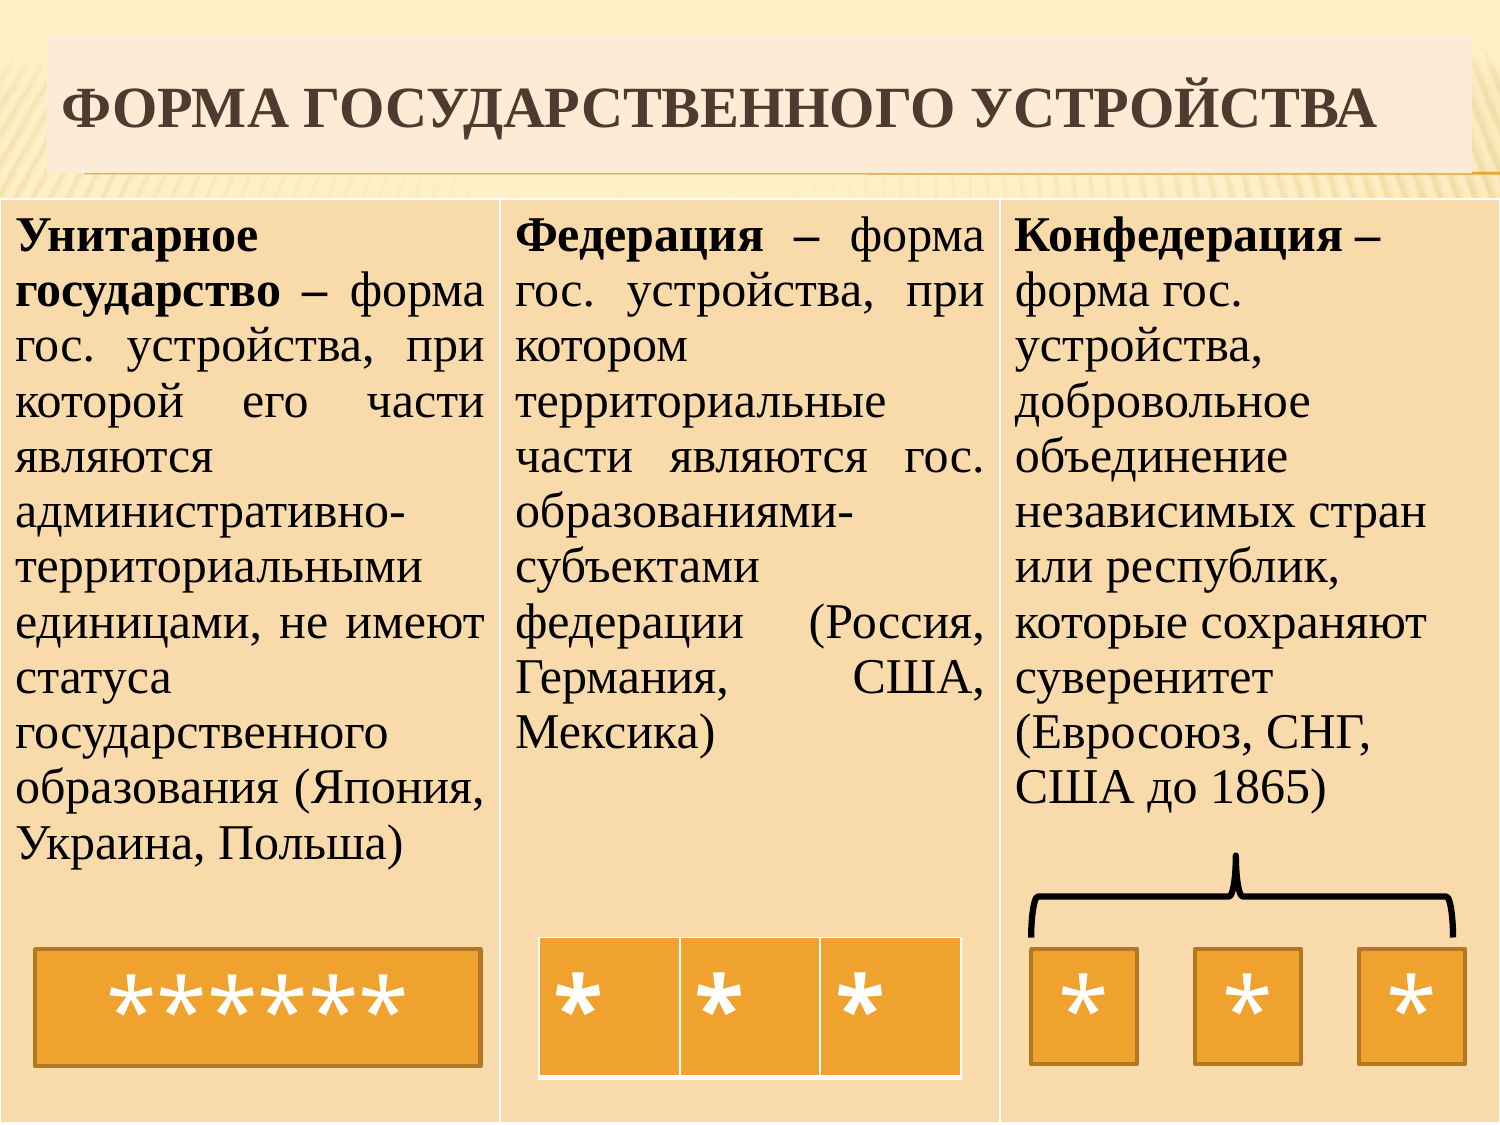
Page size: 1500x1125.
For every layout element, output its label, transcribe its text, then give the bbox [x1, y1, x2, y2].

table_header * [821, 938, 960, 1075]
text_box * [1193, 947, 1303, 1066]
table_header Конфедерация – форма гос. устройства, добровольное объединение независимых стран или республик, которые сохраняют суверенитет (Евросоюз, СНГ, США до 1865) [1001, 200, 1499, 1122]
table_header Унитарное государство – форма гос. устройства, при которой его части являются административно-территориальными единицами, не имеют статуса государственного образования (Япония, Украина, Польша) [1, 200, 499, 1122]
table_header * [681, 938, 819, 1075]
title Форма государственного устройства [46, 35, 1472, 174]
table_header * [540, 938, 679, 1075]
table_header Федерация – форма гос. устройства, при котором территориальные части являются гос. образованиями-субъектами федерации (Россия, Германия, США, Мексика) [501, 200, 999, 1122]
text_box * [1029, 947, 1139, 1066]
text_box [1030, 854, 1454, 938]
text_box ****** [33, 947, 483, 1068]
text_box * [1357, 947, 1467, 1066]
